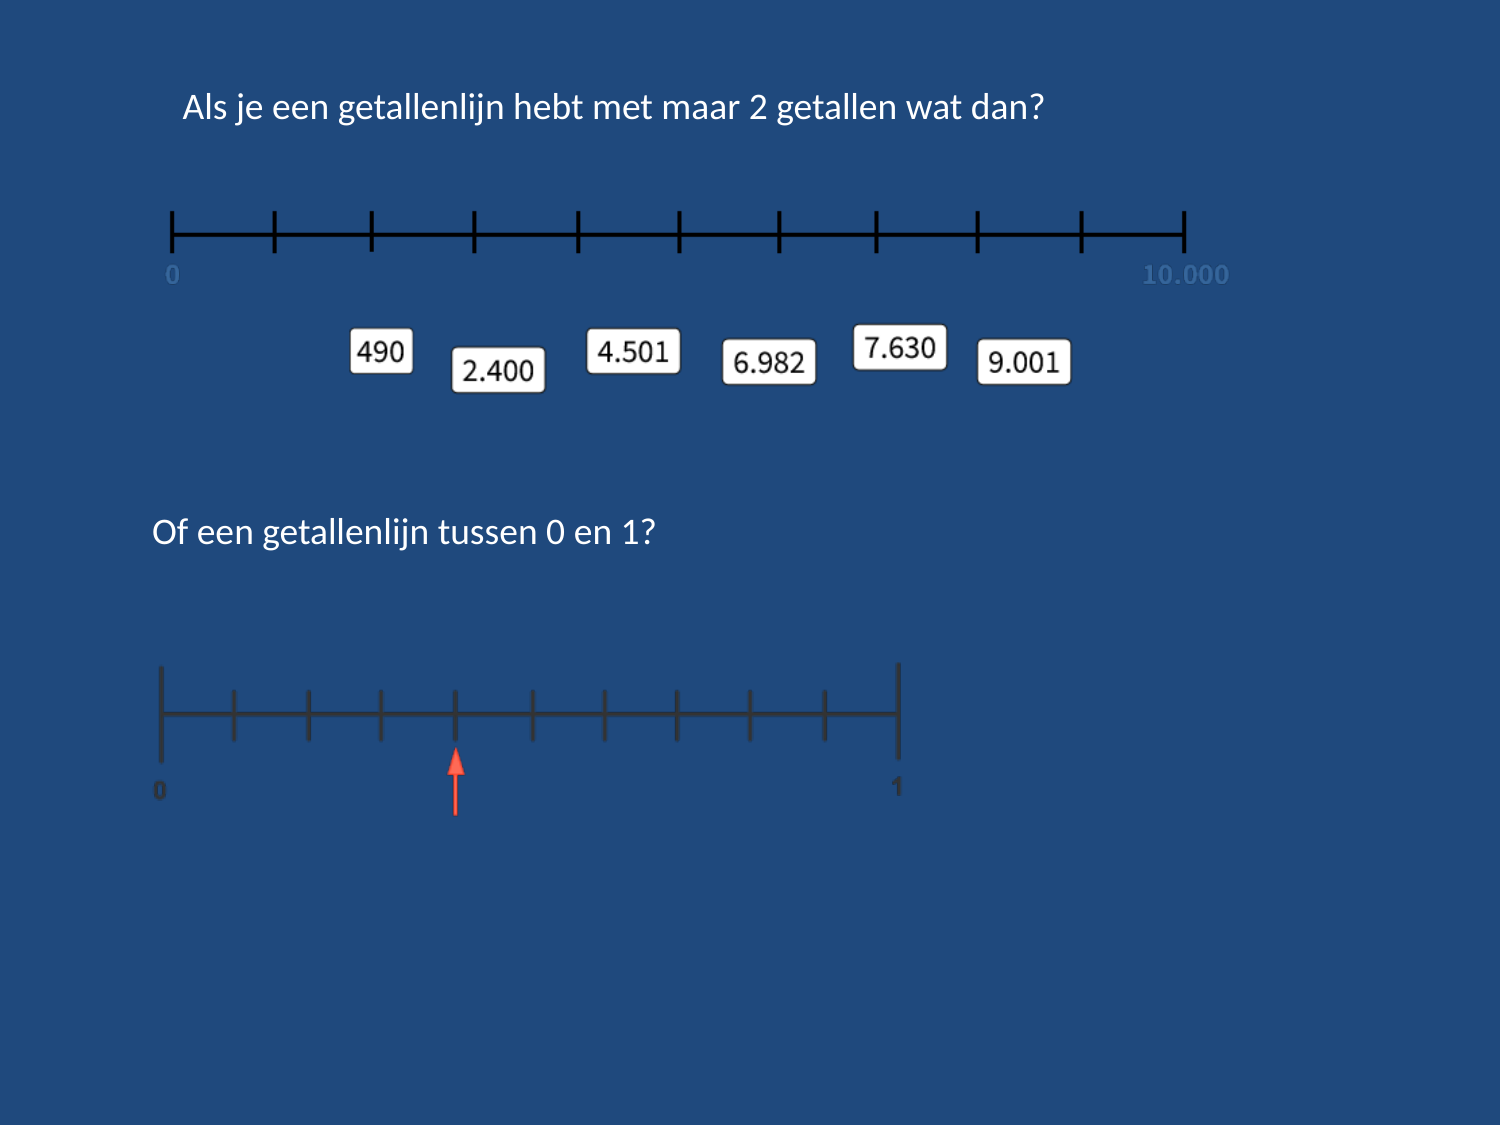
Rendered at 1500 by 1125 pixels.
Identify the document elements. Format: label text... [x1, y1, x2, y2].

picture [149, 662, 910, 818]
text_box Of een getallenlijn tussen 0 en 1? [137, 499, 888, 605]
picture [149, 199, 1243, 407]
text_box Als je een getallenlijn hebt met maar 2 getallen wat dan? [167, 74, 1071, 180]
